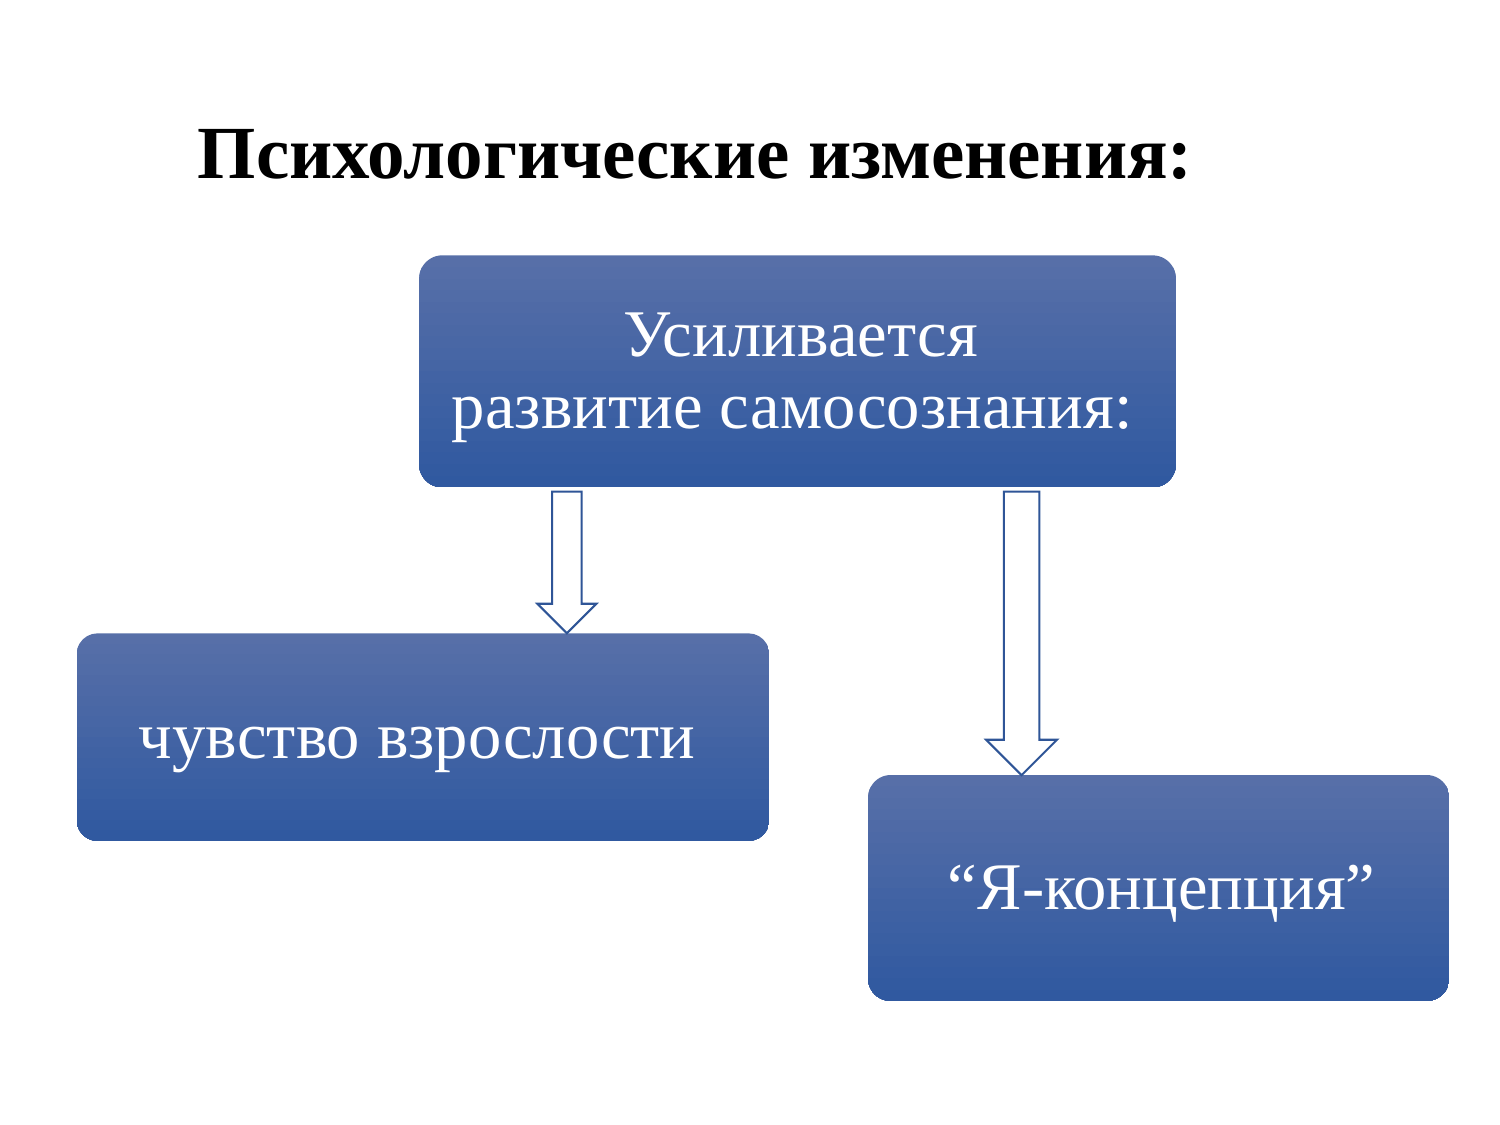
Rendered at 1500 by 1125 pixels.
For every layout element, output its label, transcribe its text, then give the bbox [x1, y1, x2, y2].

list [74, 255, 1459, 1038]
title Психологические изменения: [183, 101, 1500, 290]
